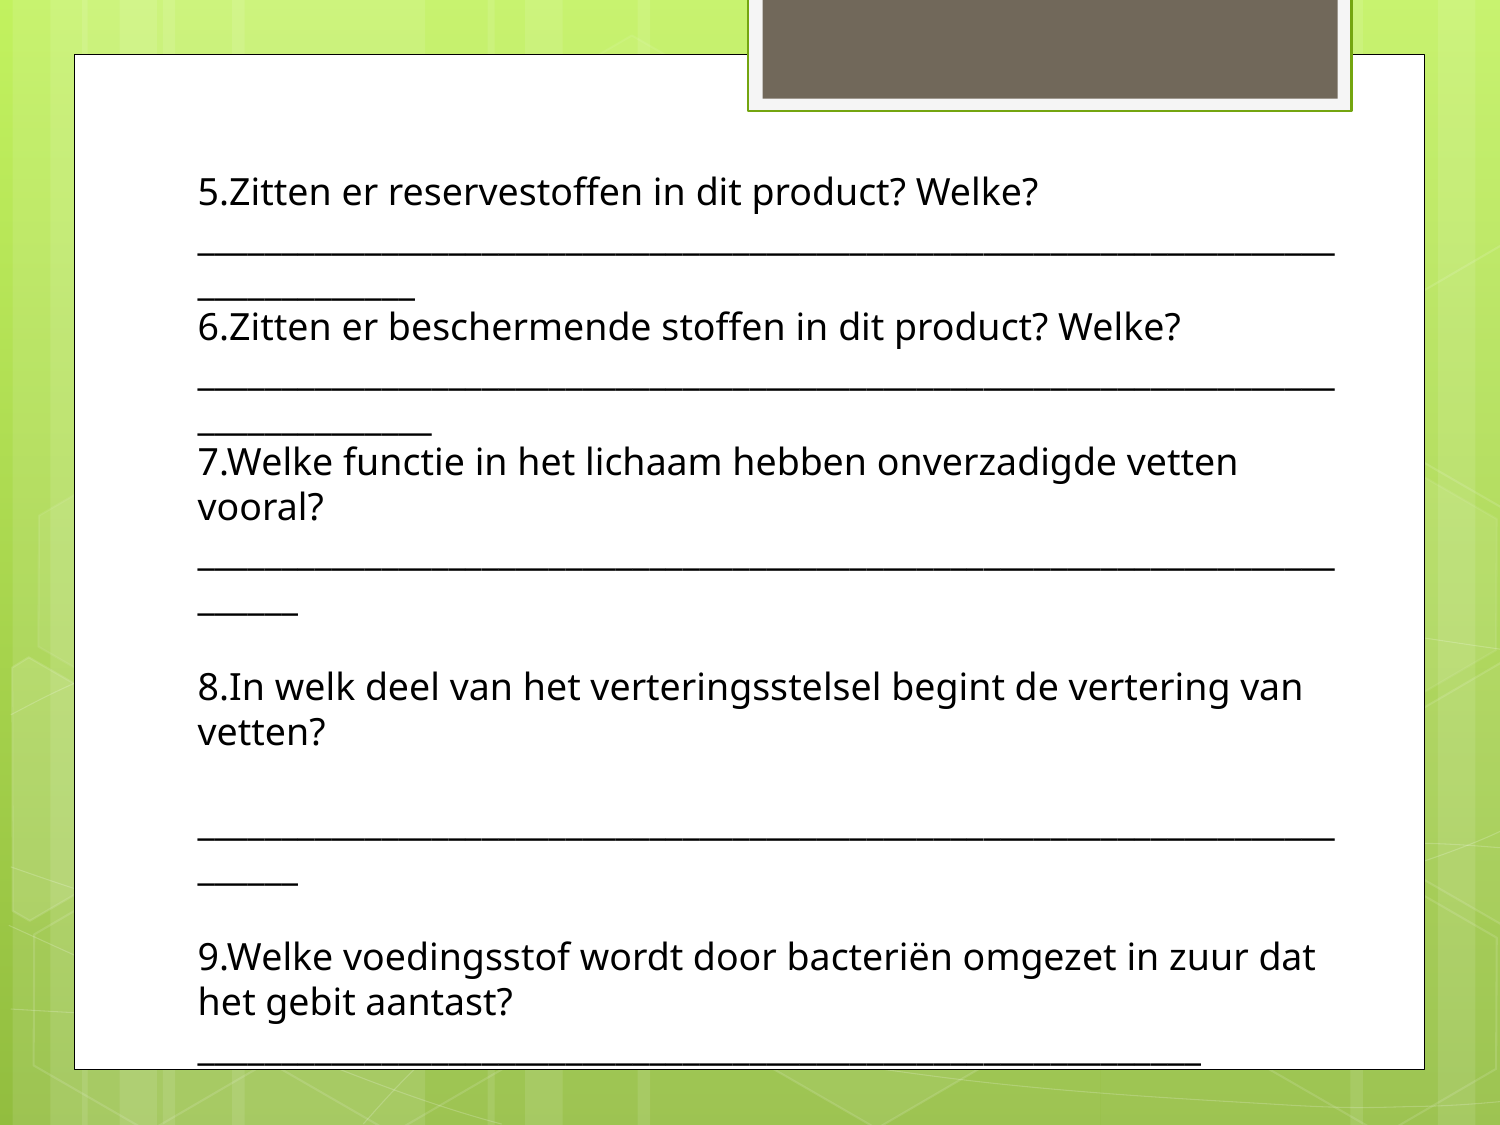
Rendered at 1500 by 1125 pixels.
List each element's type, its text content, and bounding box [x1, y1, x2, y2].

text_box 5.Zitten er reservestoffen in dit product? Welke? _________________________________________________________________________________ 6.Zitten er beschermende stoffen in dit product? Welke? __________________________________________________________________________________ 7.Welke functie in het lichaam hebben onverzadigde vetten vooral? __________________________________________________________________________ 8.In welk deel van het verteringsstelsel begint de vertering van vetten? __________________________________________________________________________ 9.Welke voedingsstof wordt door bacteriën omgezet in zuur dat het gebit aantast? ____________________________________________________________ [182, 160, 1353, 1076]
